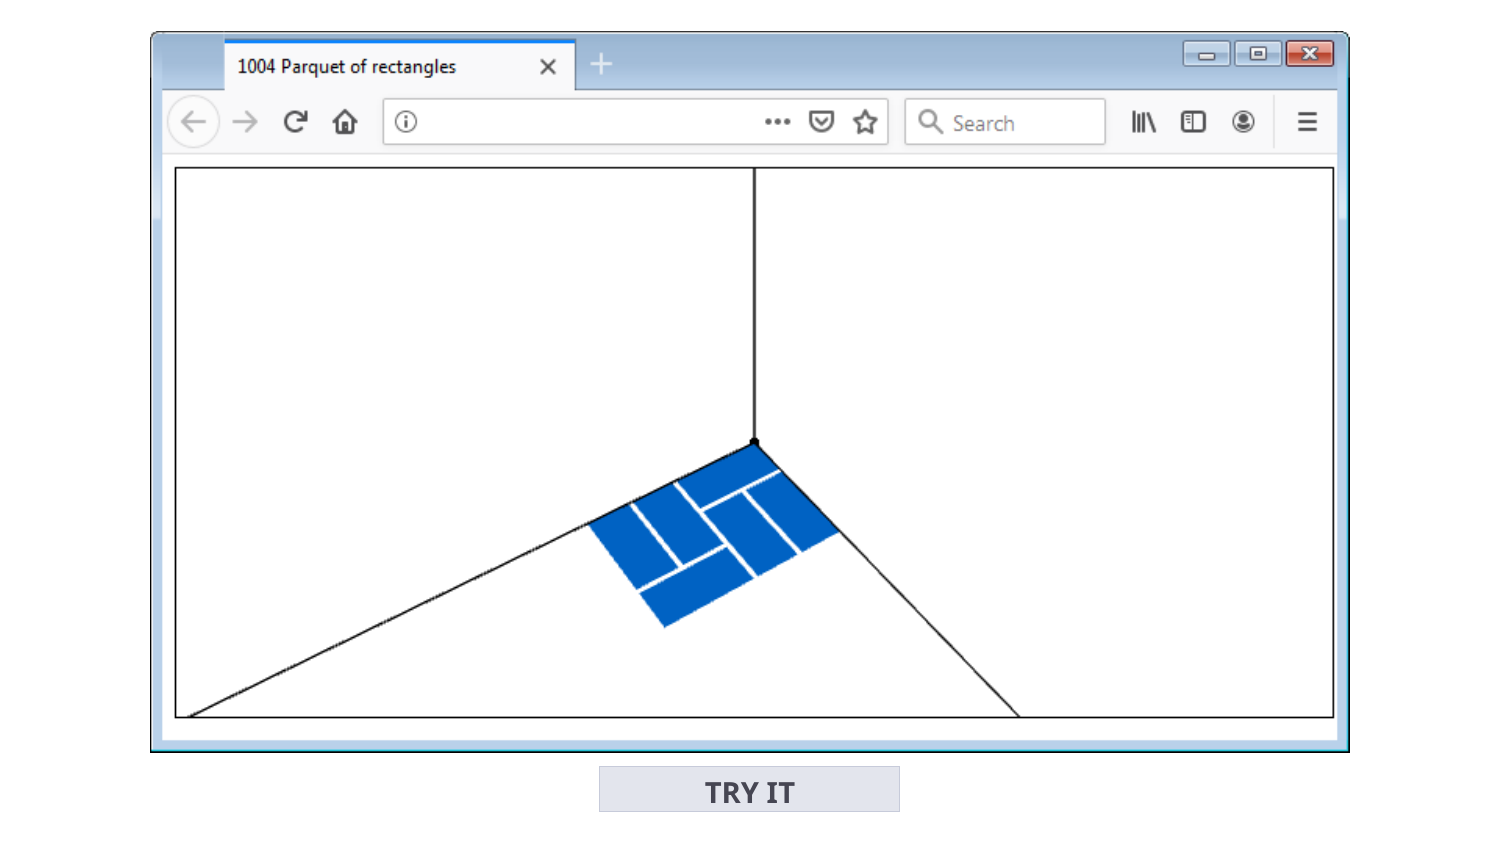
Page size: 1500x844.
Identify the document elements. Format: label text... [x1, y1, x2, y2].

picture [149, 31, 1351, 753]
text_box TRY IT [599, 766, 900, 812]
